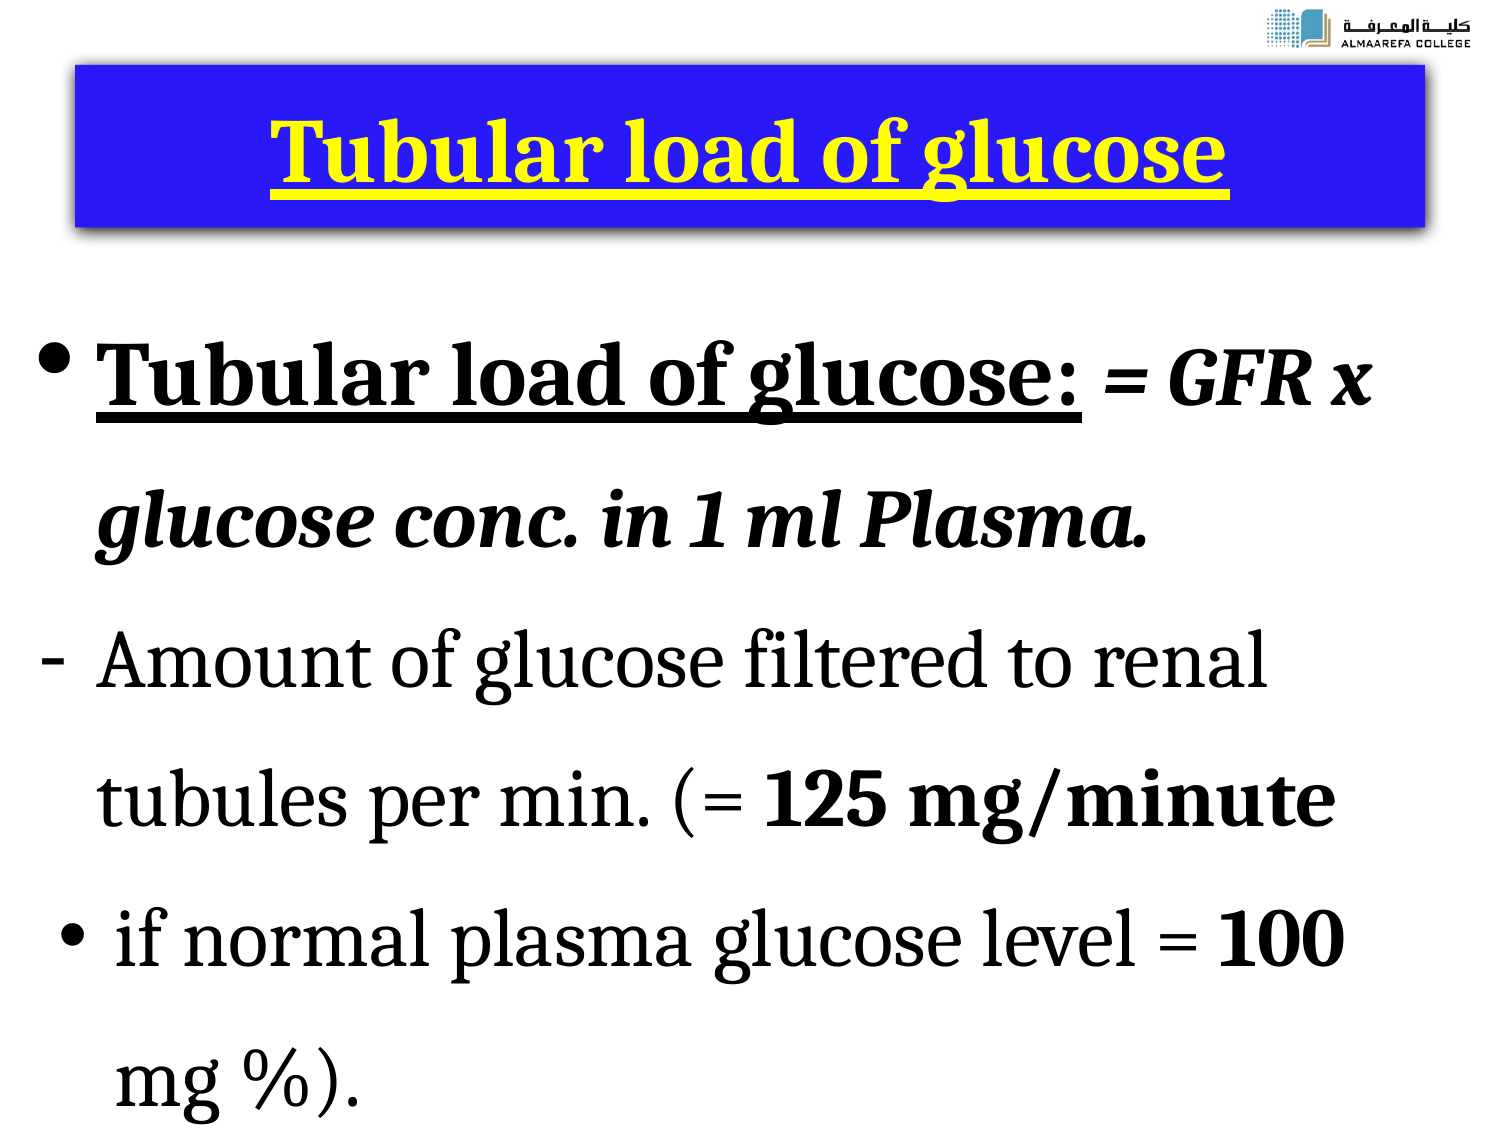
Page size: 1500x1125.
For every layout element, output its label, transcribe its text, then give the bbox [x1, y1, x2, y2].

picture [1262, 0, 1475, 65]
list Tubular load of glucose: = GFR x glucose conc. in 1 ml Plasma. Amount of glucose filtered to renal tubules per min. (= 125 mg/minute if normal plasma glucose level = 100 mg %). [24, 262, 1463, 1125]
title Tubular load of glucose [75, 64, 1425, 228]
